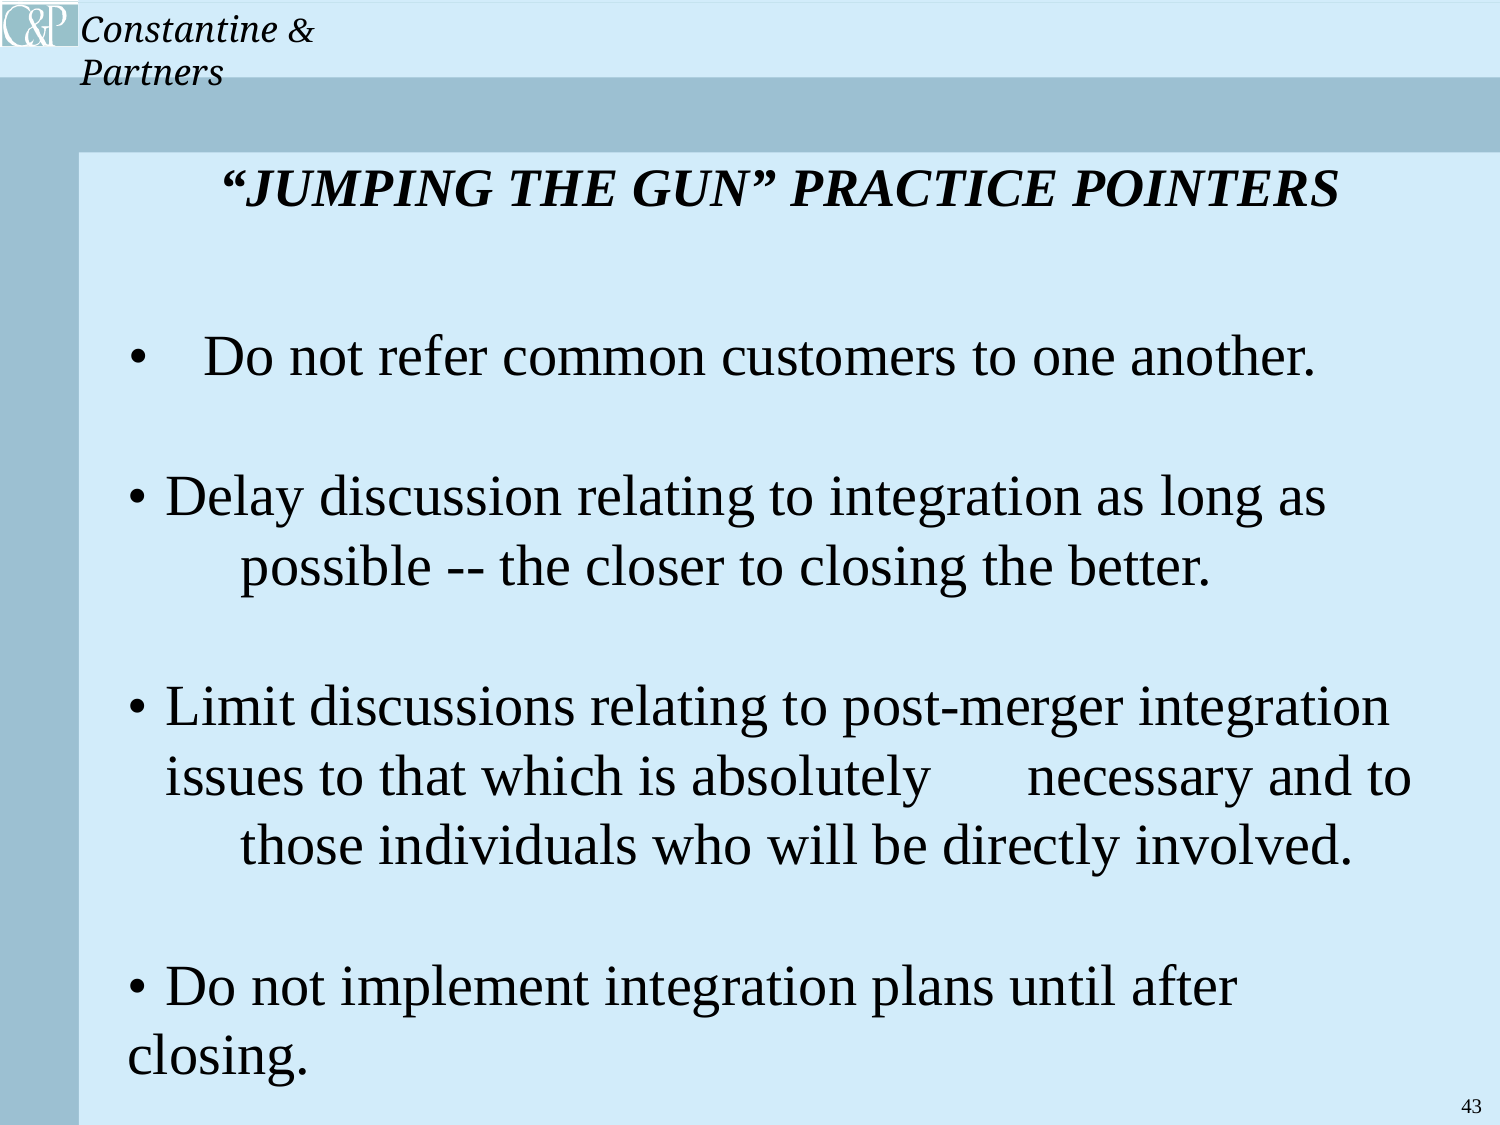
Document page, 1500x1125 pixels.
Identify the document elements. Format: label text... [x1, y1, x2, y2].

text_box “JUMPING THE GUN” PRACTICE POINTERS [74, 144, 1500, 225]
text_box • Do not refer common customers to one another. • Delay discussion relating to integration as long as possible -- the closer to closing the better. • Limit discussions relating to post-merger integration issues to that which is absolutely necessary and to those individuals who will be directly involved. • Do not implement integration plans until after closing. [74, 309, 1500, 1094]
